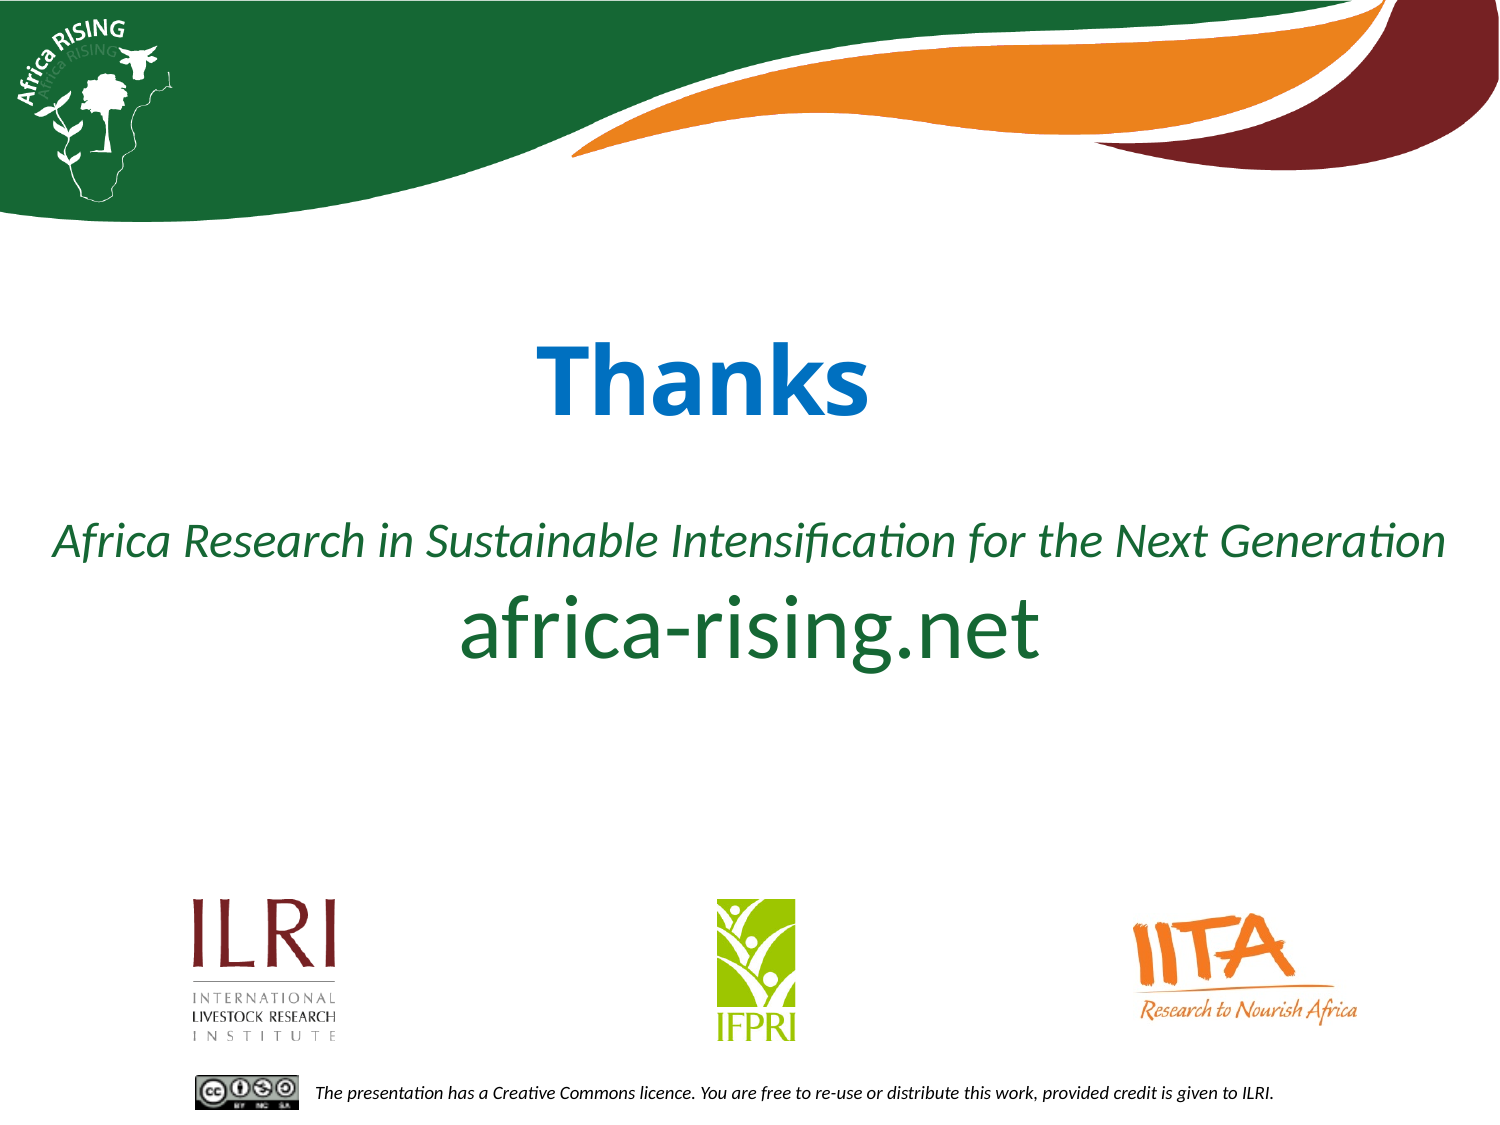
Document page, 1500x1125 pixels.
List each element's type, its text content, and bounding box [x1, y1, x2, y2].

picture [195, 1075, 299, 1110]
picture [717, 899, 796, 1041]
picture [193, 899, 335, 1041]
picture [0, 0, 1499, 222]
text_box Thanks [78, 312, 1329, 500]
picture [1133, 913, 1357, 1026]
